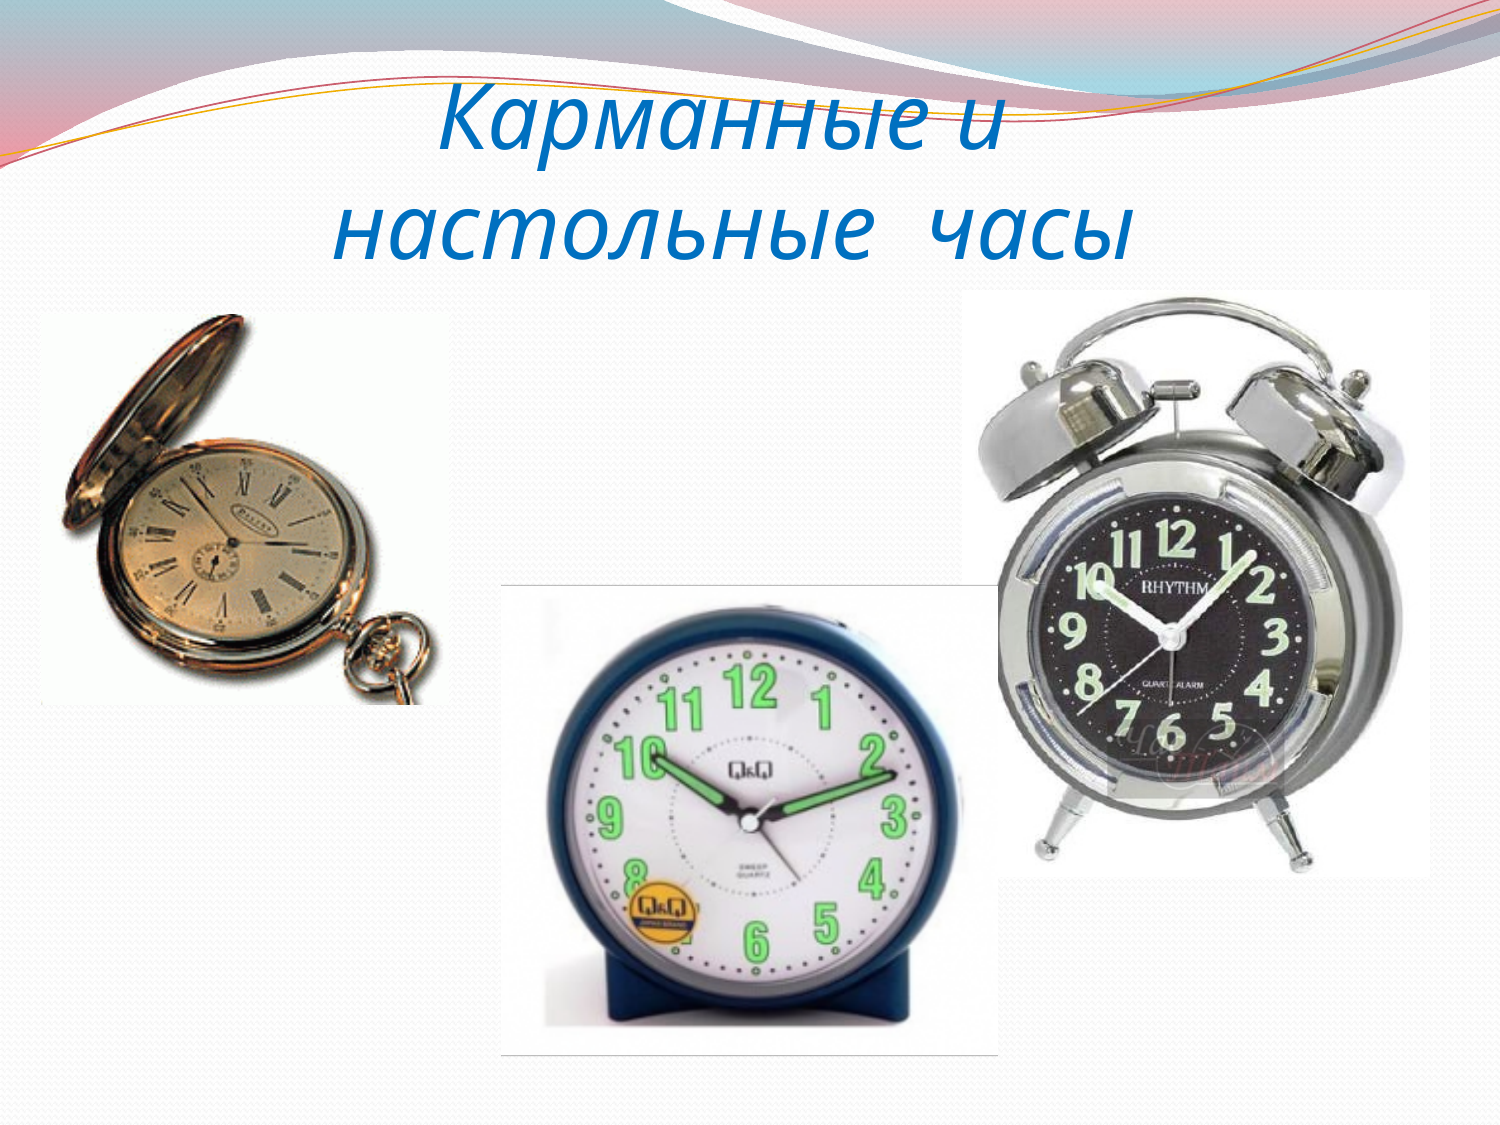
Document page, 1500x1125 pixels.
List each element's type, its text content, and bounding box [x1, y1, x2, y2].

picture [501, 290, 1430, 1071]
picture [41, 314, 449, 705]
title Карманные и настольные часы [53, 90, 1416, 278]
